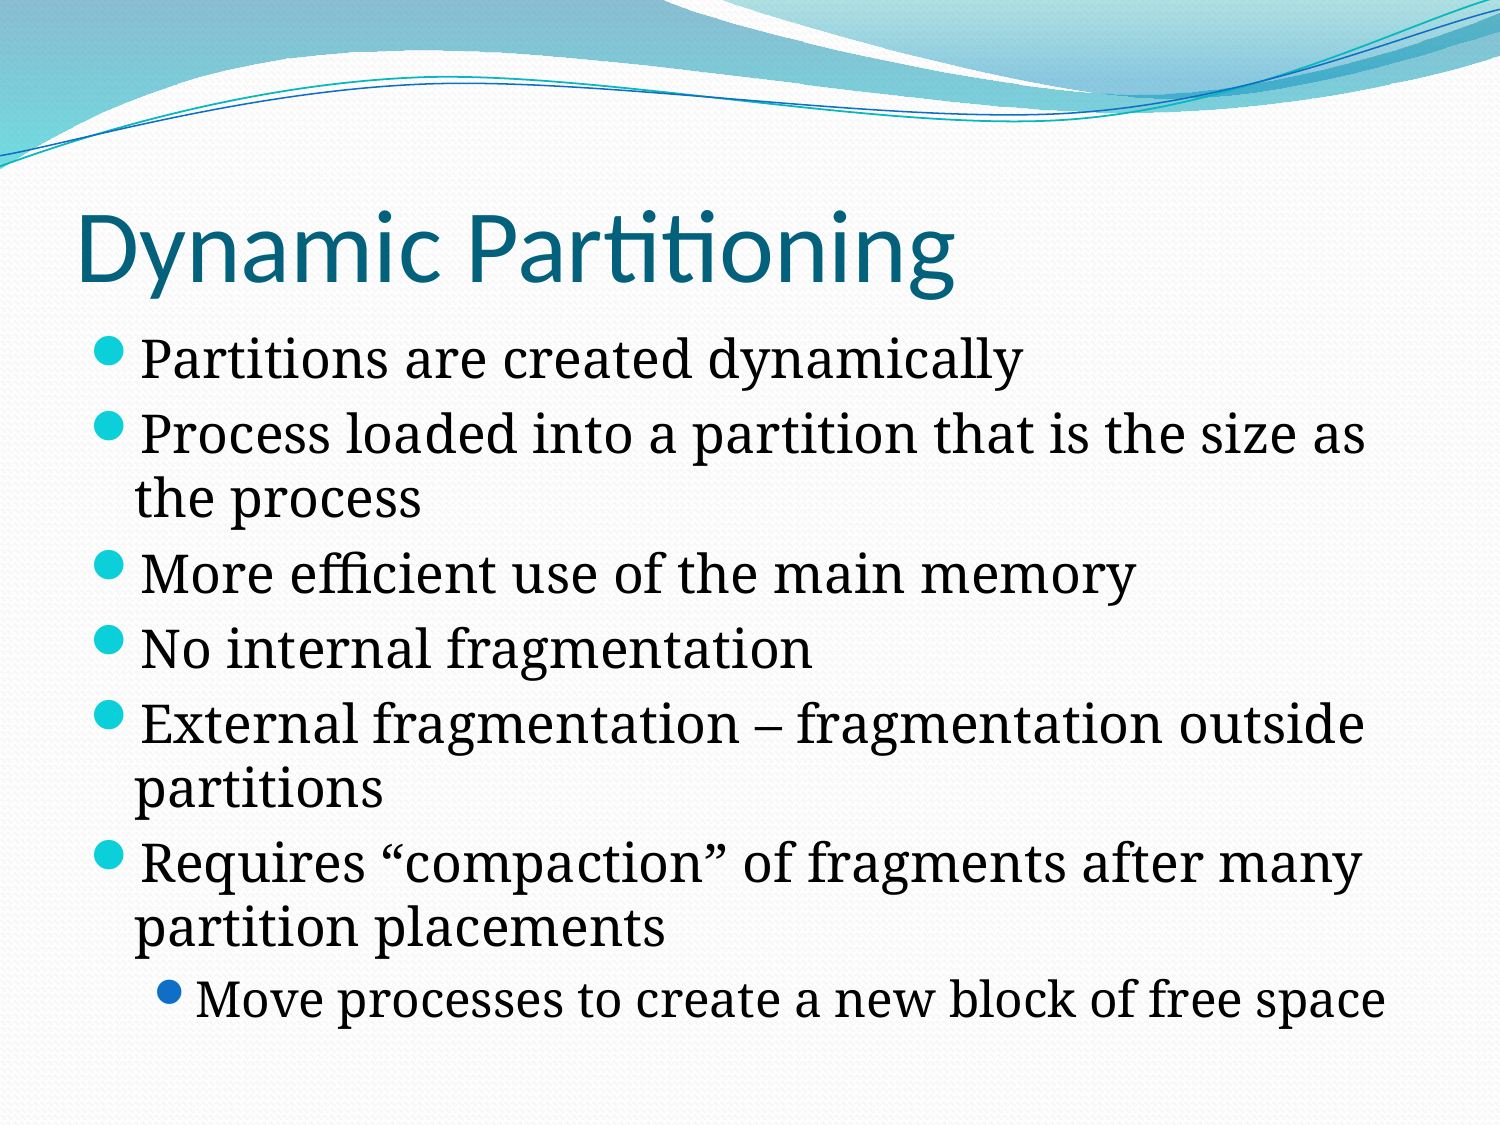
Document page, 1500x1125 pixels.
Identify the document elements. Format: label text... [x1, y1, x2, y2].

title Dynamic Partitioning [75, 115, 1425, 303]
list Partitions are created dynamically Process loaded into a partition that is the size as the process More efficient use of the main memory No internal fragmentation External fragmentation – fragmentation outside partitions Requires “compaction” of fragments after many partition placements Move processes to create a new block of free space [75, 317, 1425, 1038]
